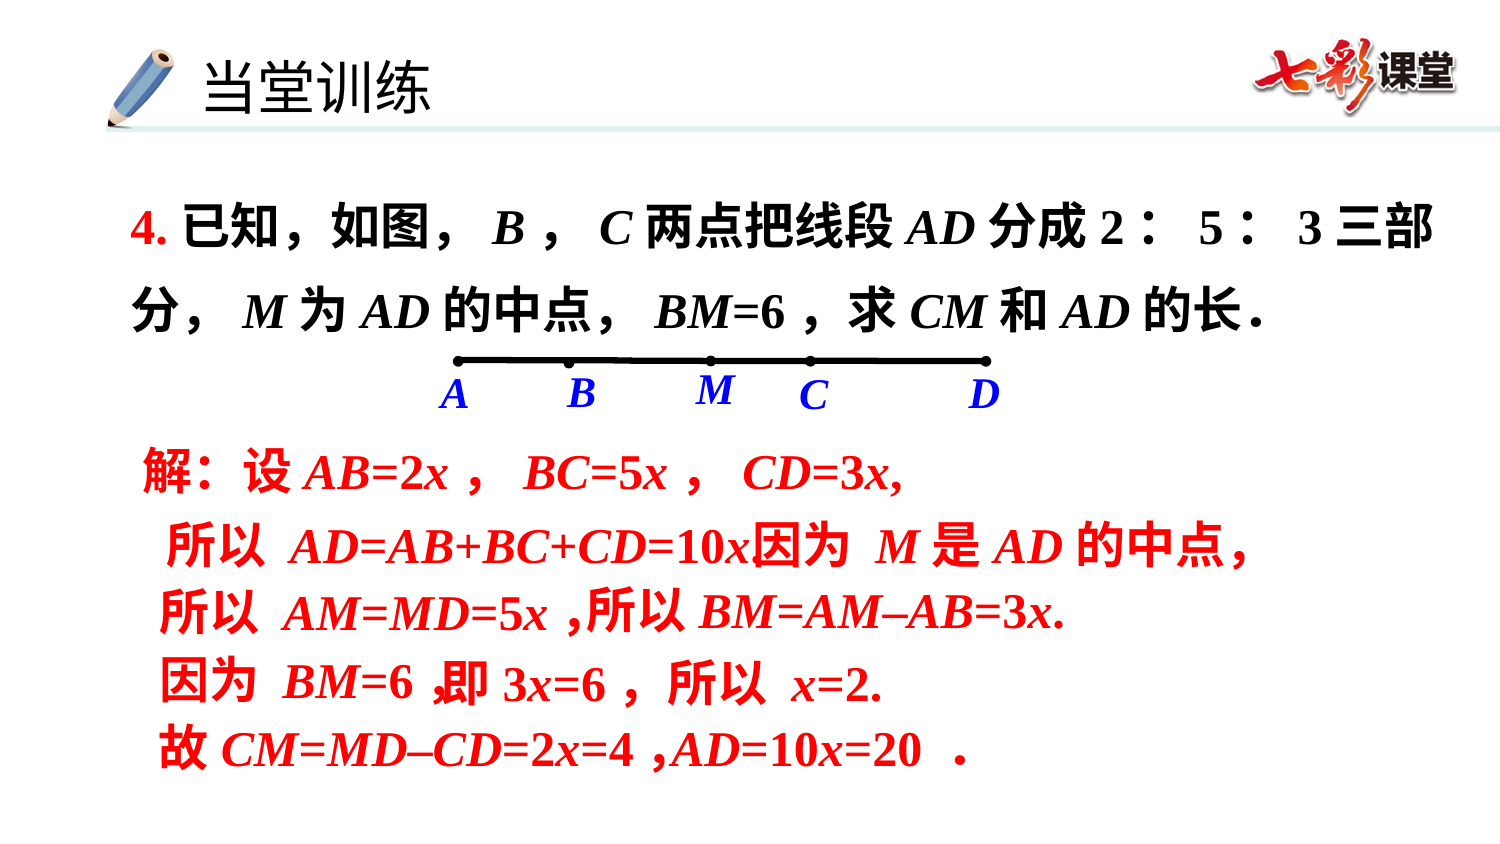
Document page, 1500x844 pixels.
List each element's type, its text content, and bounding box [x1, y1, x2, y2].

text_box 4.已知，如图，B，C两点把线段AD分成2：5：3三部分，M为AD的中点，BM=6，求CM和AD的长． [115, 162, 1458, 346]
text_box 因为 M是AD的中点， [737, 506, 1290, 582]
text_box 所以 AD=AB+BC+CD=10x. [151, 506, 737, 572]
text_box 解：设AB=2x，BC=5x，CD=3x, [127, 432, 918, 507]
picture [100, 32, 181, 146]
text_box 即3x=6，所以 x=2. [425, 643, 972, 719]
picture [1249, 32, 1461, 118]
text_box 故CM=MD–CD=2x=4， [144, 709, 711, 784]
text_box 所以BM=AM–AB=3x. [571, 571, 1080, 647]
text_box 所以 AM=MD=5x， [145, 572, 571, 643]
text_box AD=10x=20 ． [711, 709, 1050, 784]
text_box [425, 353, 1019, 475]
text_box 因为 BM=6， [144, 641, 491, 709]
